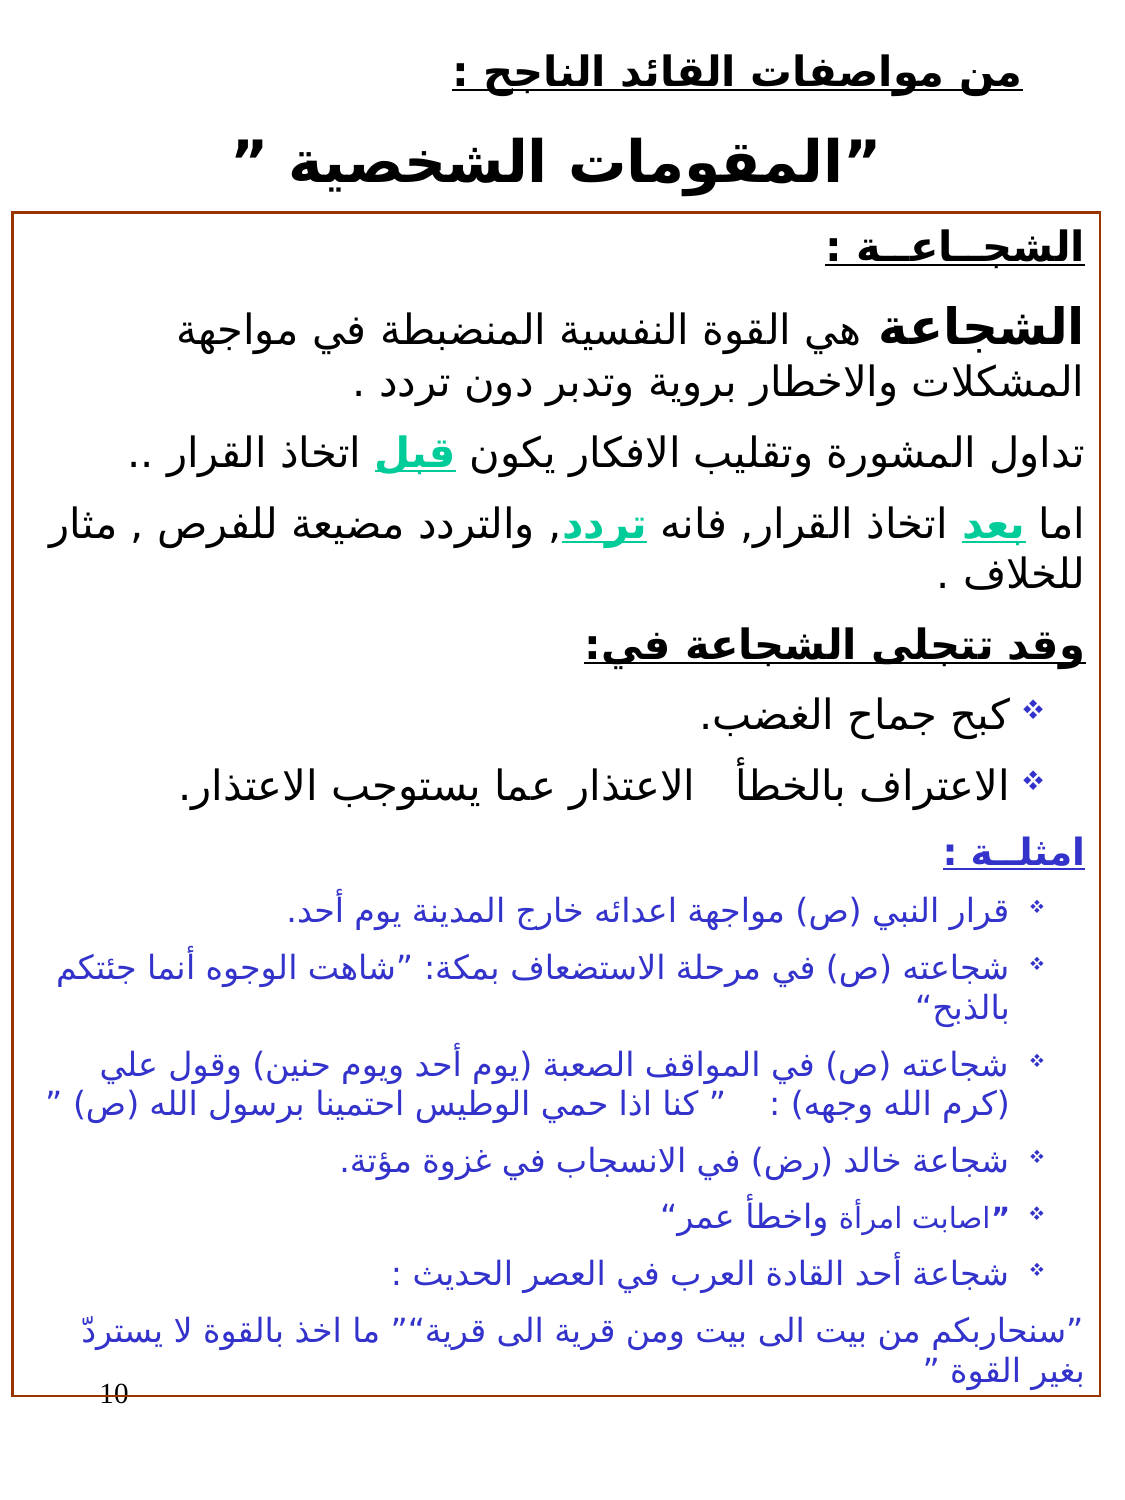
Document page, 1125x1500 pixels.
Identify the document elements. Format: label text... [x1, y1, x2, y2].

slide_number 10 [84, 1397, 319, 1467]
text_box من مواصفات القائد الناجح : ”المقومات الشخصية ” [74, 37, 1038, 202]
text_box [87, 202, 1038, 212]
text_box الشجــاعــة : الشجاعة هي القوة النفسية المنضبطة في مواجهة المشكلات والاخطار بروية وتدبر دون تردد . تداول المشورة وتقليب الافكار يكون قبل اتخاذ القرار .. اما بعد اتخاذ القرار, فانه تردد, والتردد مضيعة للفرص , مثار للخلاف . وقد تتجلى الشجاعة في: كبح جماح الغضب. الاعتراف بالخطأ الاعتذار عما يستوجب الاعتذار. امثلــة : قرار النبي (ص) مواجهة اعدائه خارج المدينة يوم أحد. شجاعته (ص) في مرحلة الاستضعاف بمكة: ”شاهت الوجوه أنما جئتكم بالذبح“ شجاعته (ص) في المواقف الصعبة (يوم أحد ويوم حنين) وقول علي (كرم الله وجهه) : ” كنا اذا حمي الوطيس احتمينا برسول الله (ص) ” شجاعة خالد (رض) في الانسجاب في غزوة مؤتة. ”اصابت امرأة واخطأ عمر“ شجاعة أحد القادة العرب في العصر الحديث : ”سنحاربكم من بيت الى بيت ومن قرية الى قرية“” ما اخذ بالقوة لا يستردّ بغير القوة ” [12, 212, 1100, 1397]
